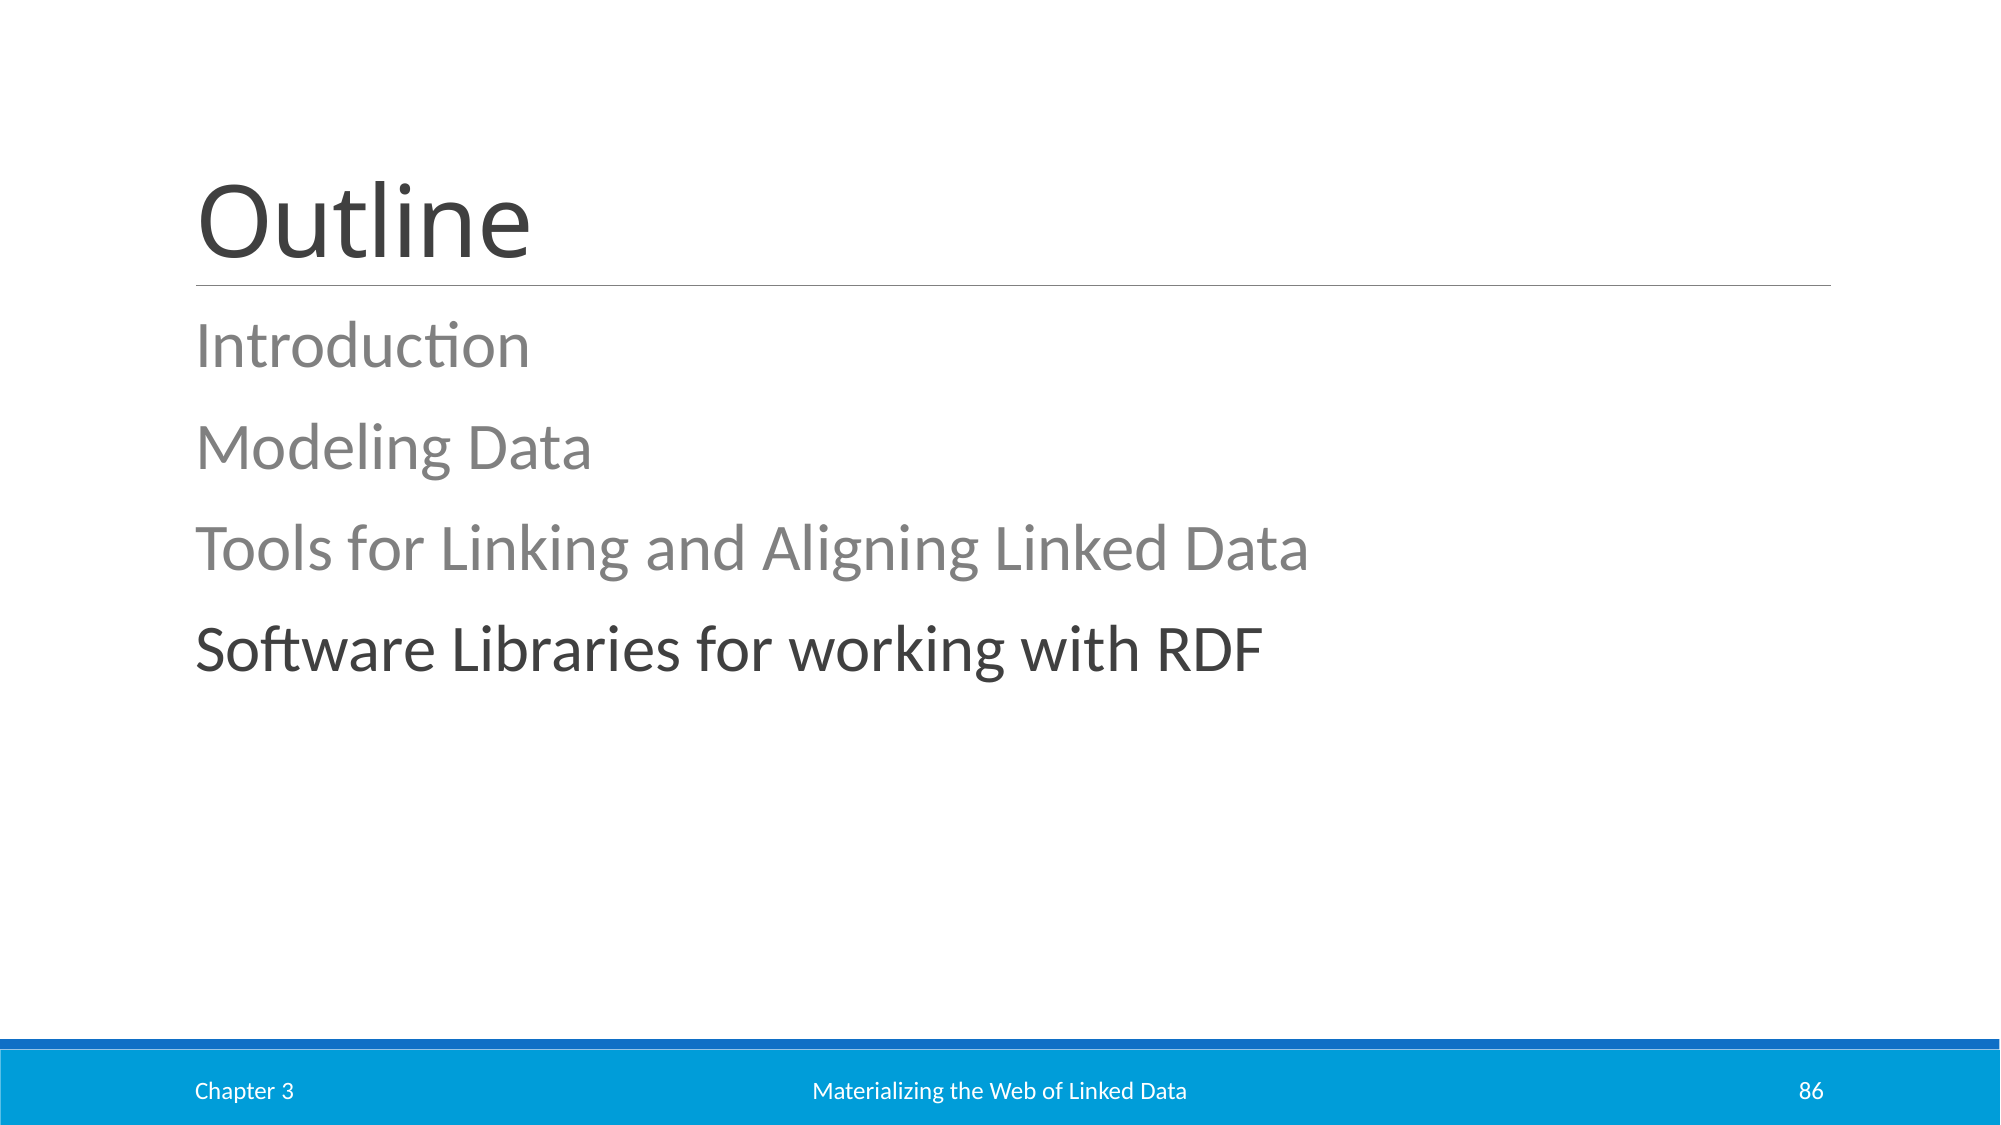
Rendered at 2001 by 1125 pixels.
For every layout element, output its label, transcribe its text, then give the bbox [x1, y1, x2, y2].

list Introduction Modeling Data Tools for Linking and Aligning Linked Data Software Libraries for working with RDF [180, 302, 1830, 963]
footer Materializing the Web of Linked Data [604, 1059, 1396, 1120]
slide_number 86 [1624, 1059, 1840, 1120]
title Outline [180, 47, 1830, 285]
slide_number Chapter 3 [180, 1059, 586, 1120]
